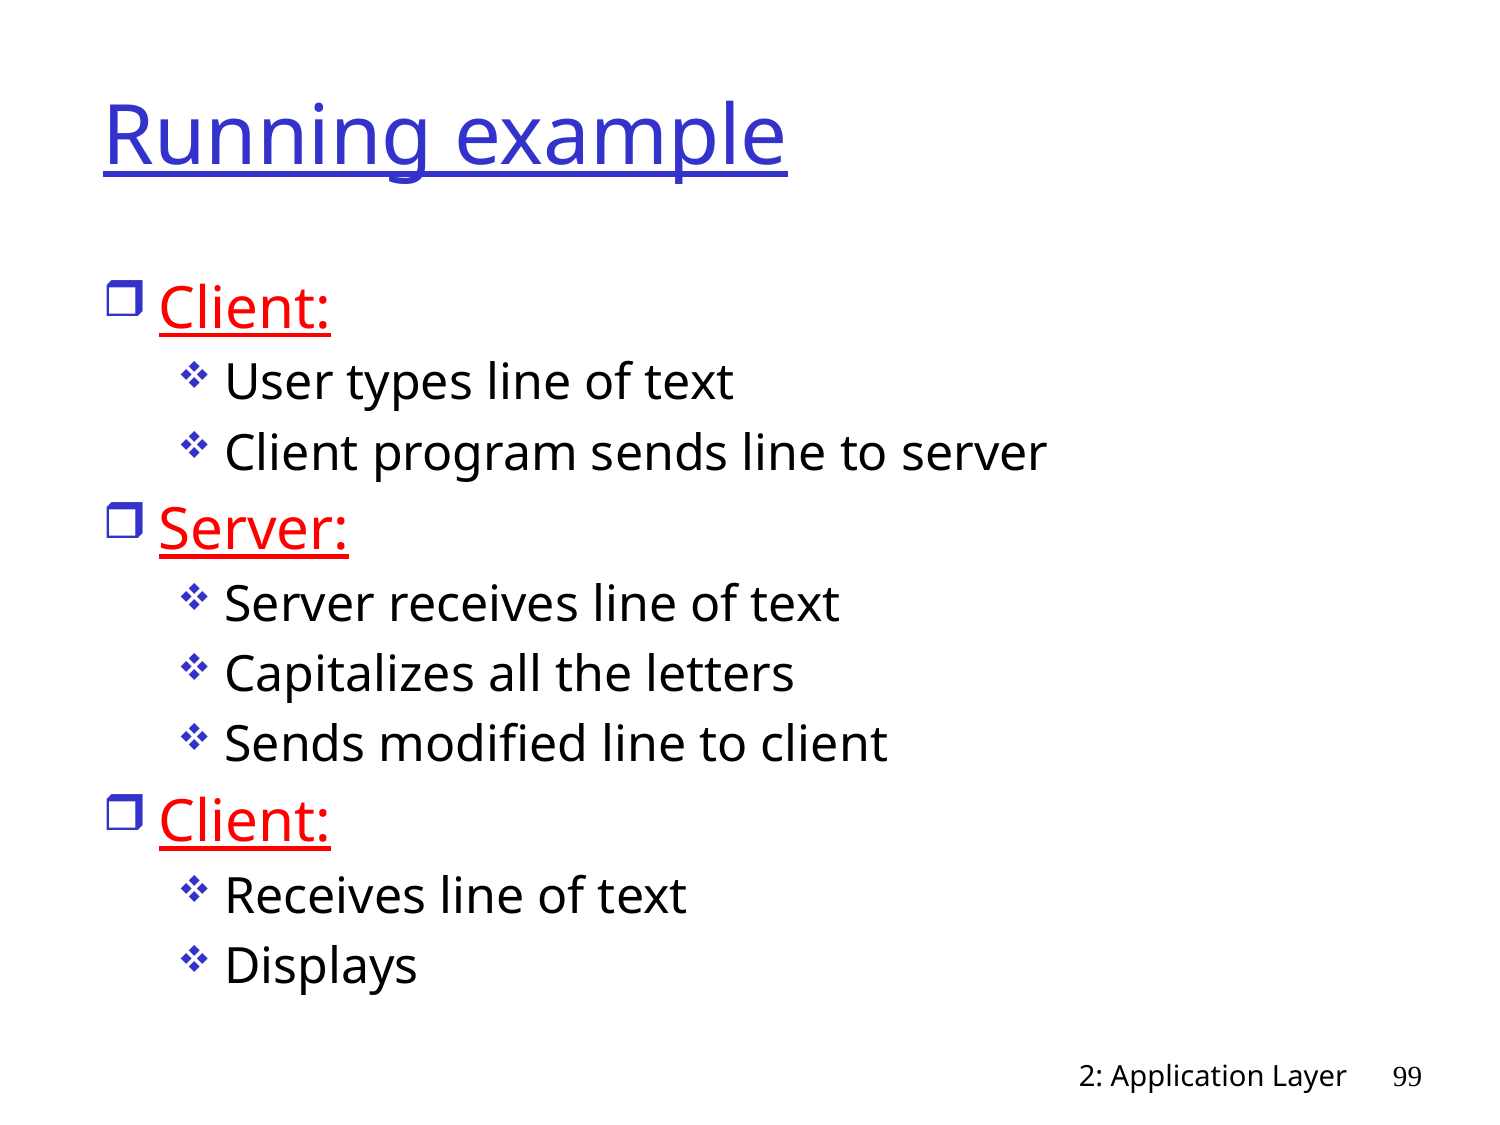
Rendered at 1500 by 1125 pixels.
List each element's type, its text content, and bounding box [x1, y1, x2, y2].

footer 2: Application Layer [887, 1049, 1362, 1125]
title Running example [87, 37, 1363, 226]
list Client: User types line of text Client program sends line to server Server: Server receives line of text Capitalizes all the letters Sends modified line to client Client: Receives line of text Displays [87, 262, 1363, 1026]
slide_number 99 [1362, 1049, 1438, 1125]
